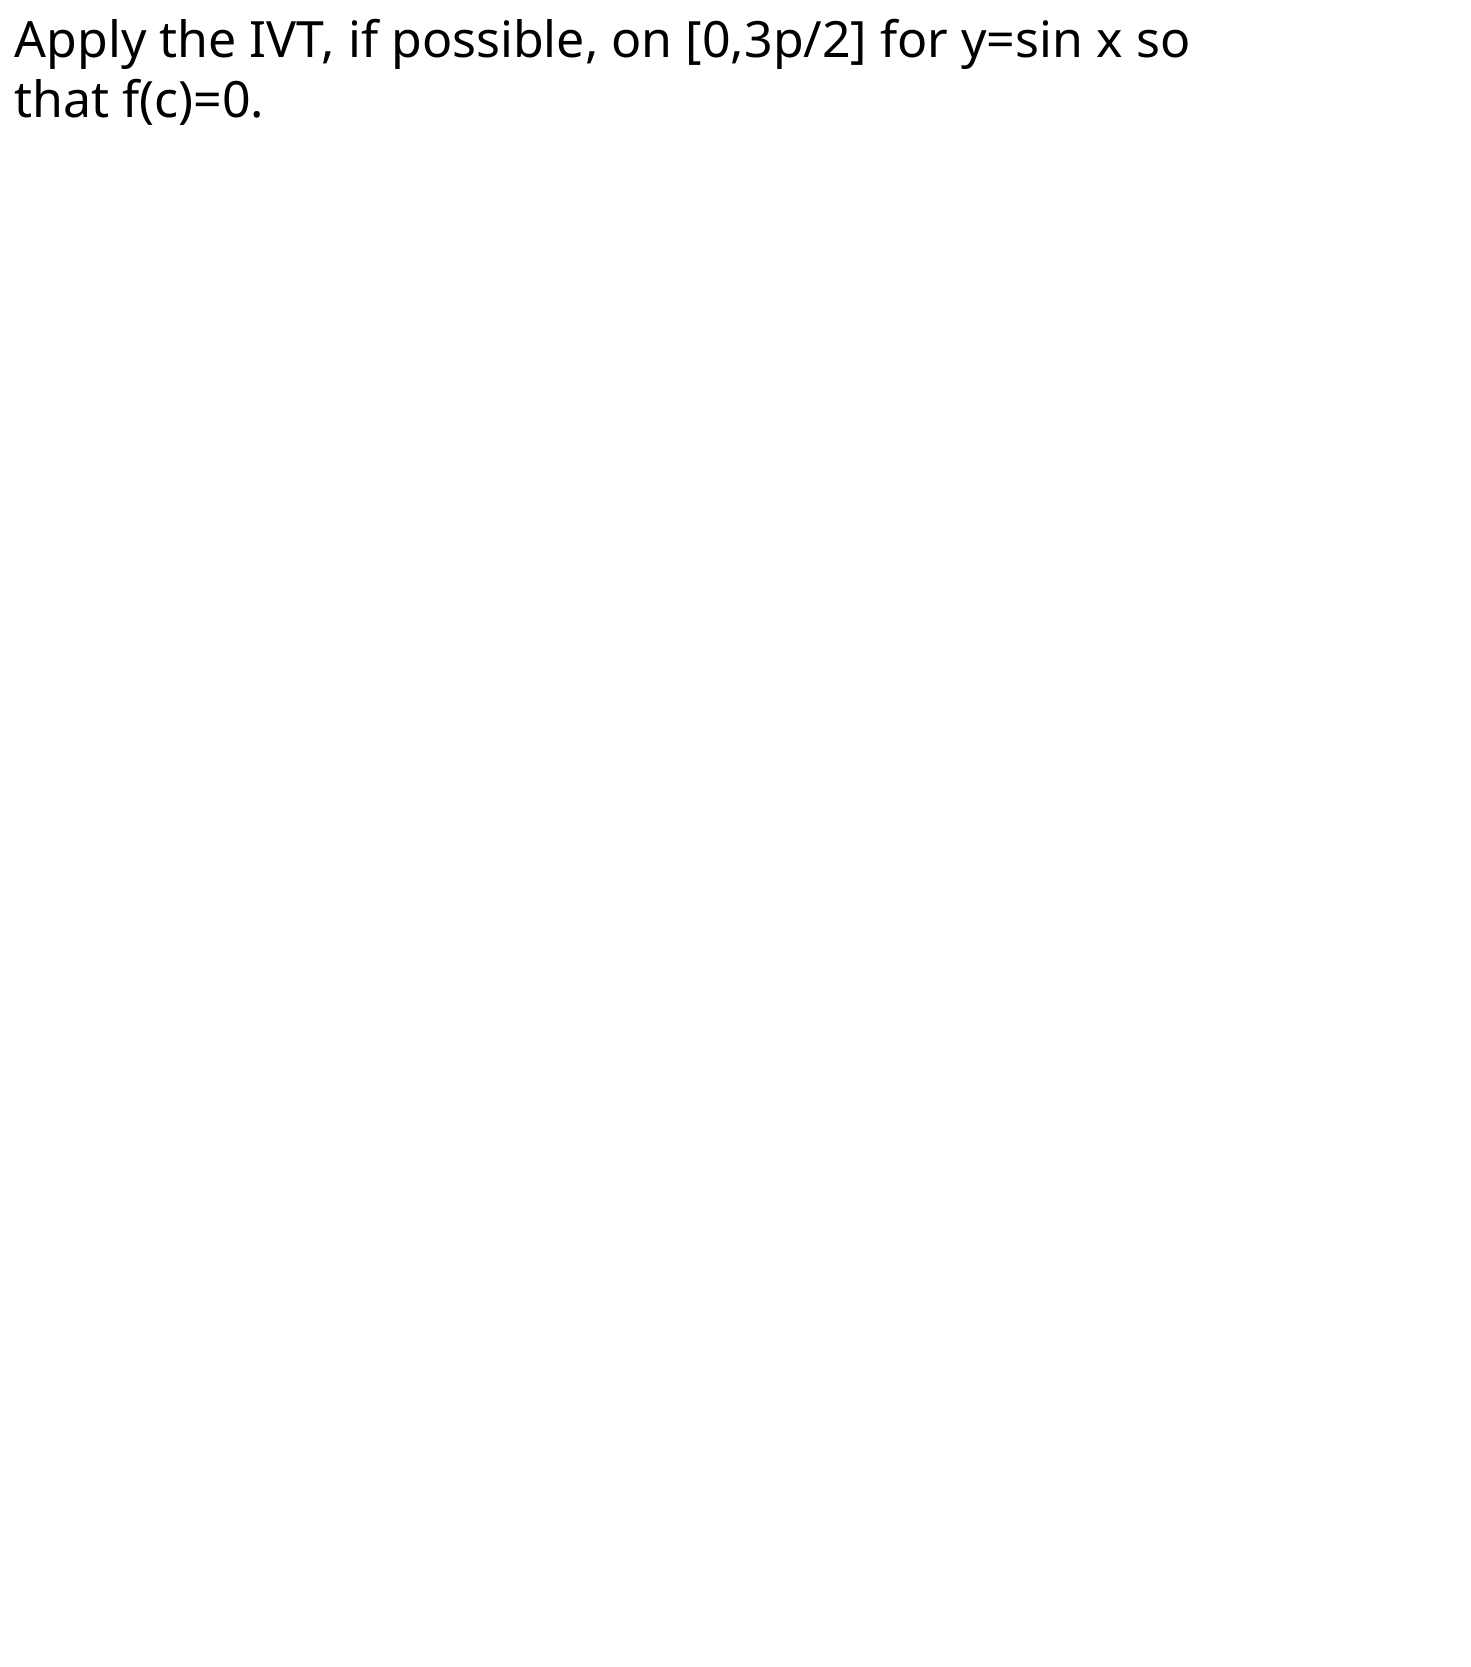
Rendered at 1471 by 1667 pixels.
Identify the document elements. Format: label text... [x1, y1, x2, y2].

text_box Apply the IVT, if possible, on [0,3p/2] for y=sin x so that f(c)=0. [0, 0, 1273, 135]
